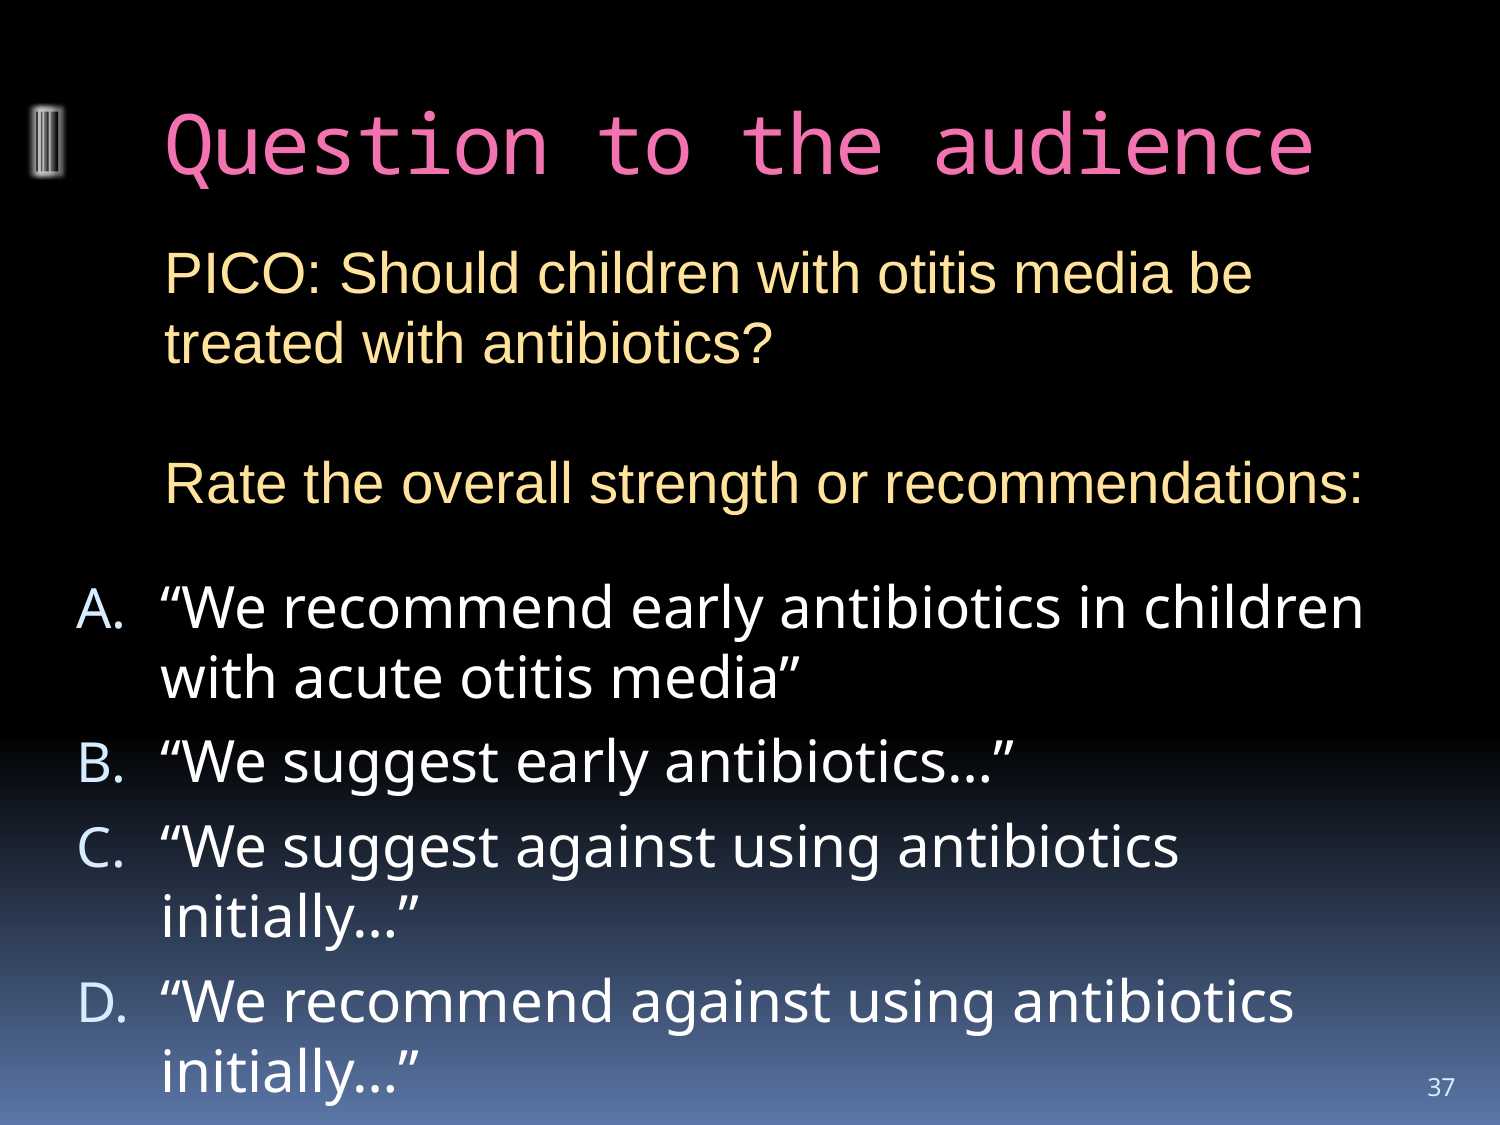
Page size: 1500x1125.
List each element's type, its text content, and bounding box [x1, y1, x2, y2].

title Question to the audience [150, 84, 1425, 228]
text_box PICO: Should children with otitis media be treated with antibiotics? Rate the overall strength or recommendations: [150, 228, 1450, 523]
slide_number 37 [1412, 1052, 1488, 1113]
list “We recommend early antibiotics in children with acute otitis media” “We suggest early antibiotics…” “We suggest against using antibiotics initially…” “We recommend against using antibiotics initially…” [49, 562, 1451, 1026]
